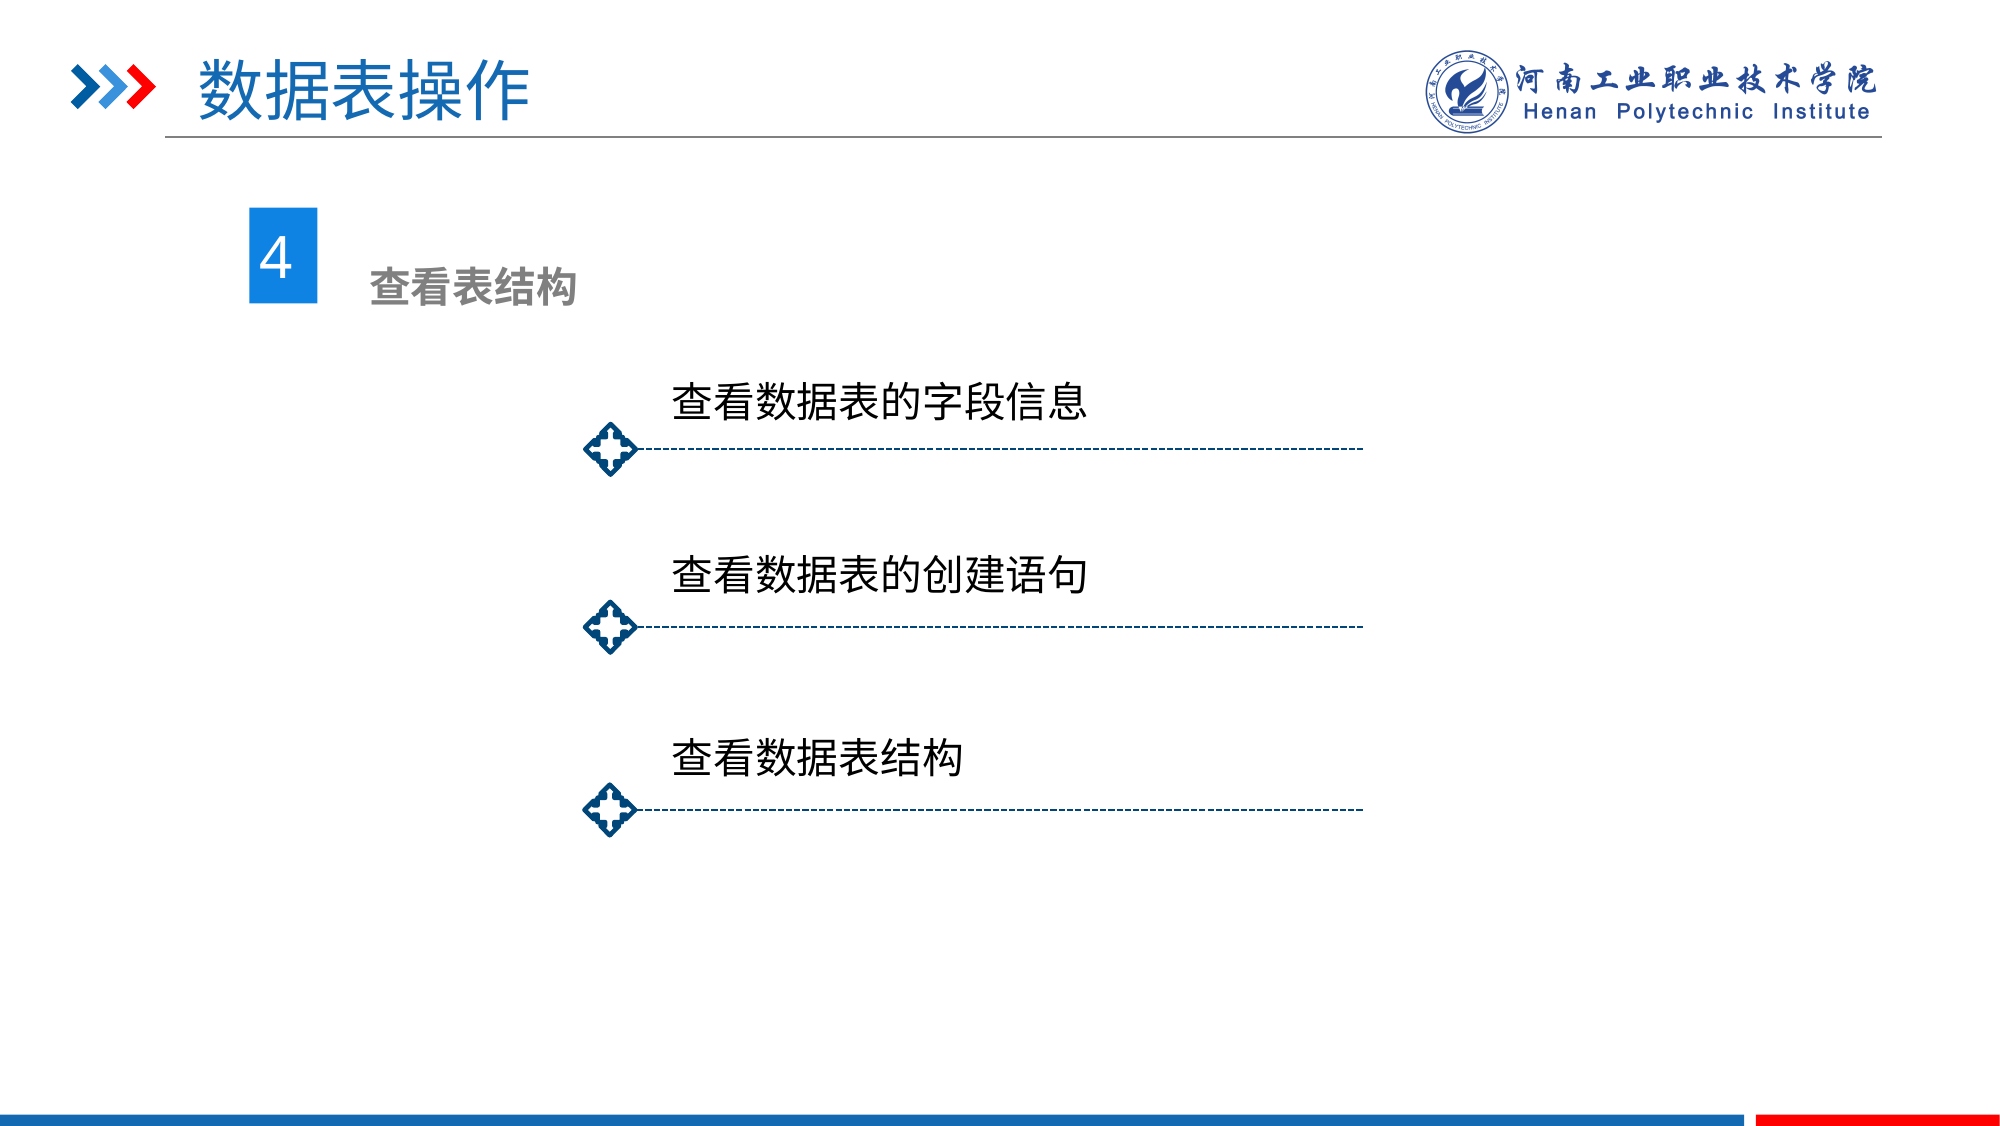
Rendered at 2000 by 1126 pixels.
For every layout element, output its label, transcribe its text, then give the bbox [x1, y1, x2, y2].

text_box 查看数据表结构 [656, 724, 979, 783]
title 数据表操作 [177, 25, 952, 153]
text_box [584, 601, 1366, 653]
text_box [585, 423, 1366, 475]
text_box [249, 207, 318, 304]
text_box 查看表结构 [319, 245, 1092, 380]
text_box 查看数据表的创建语句 [656, 541, 1104, 600]
picture [1407, 46, 1882, 140]
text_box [584, 784, 1365, 836]
text_box 查看数据表的字段信息 [656, 368, 1104, 422]
